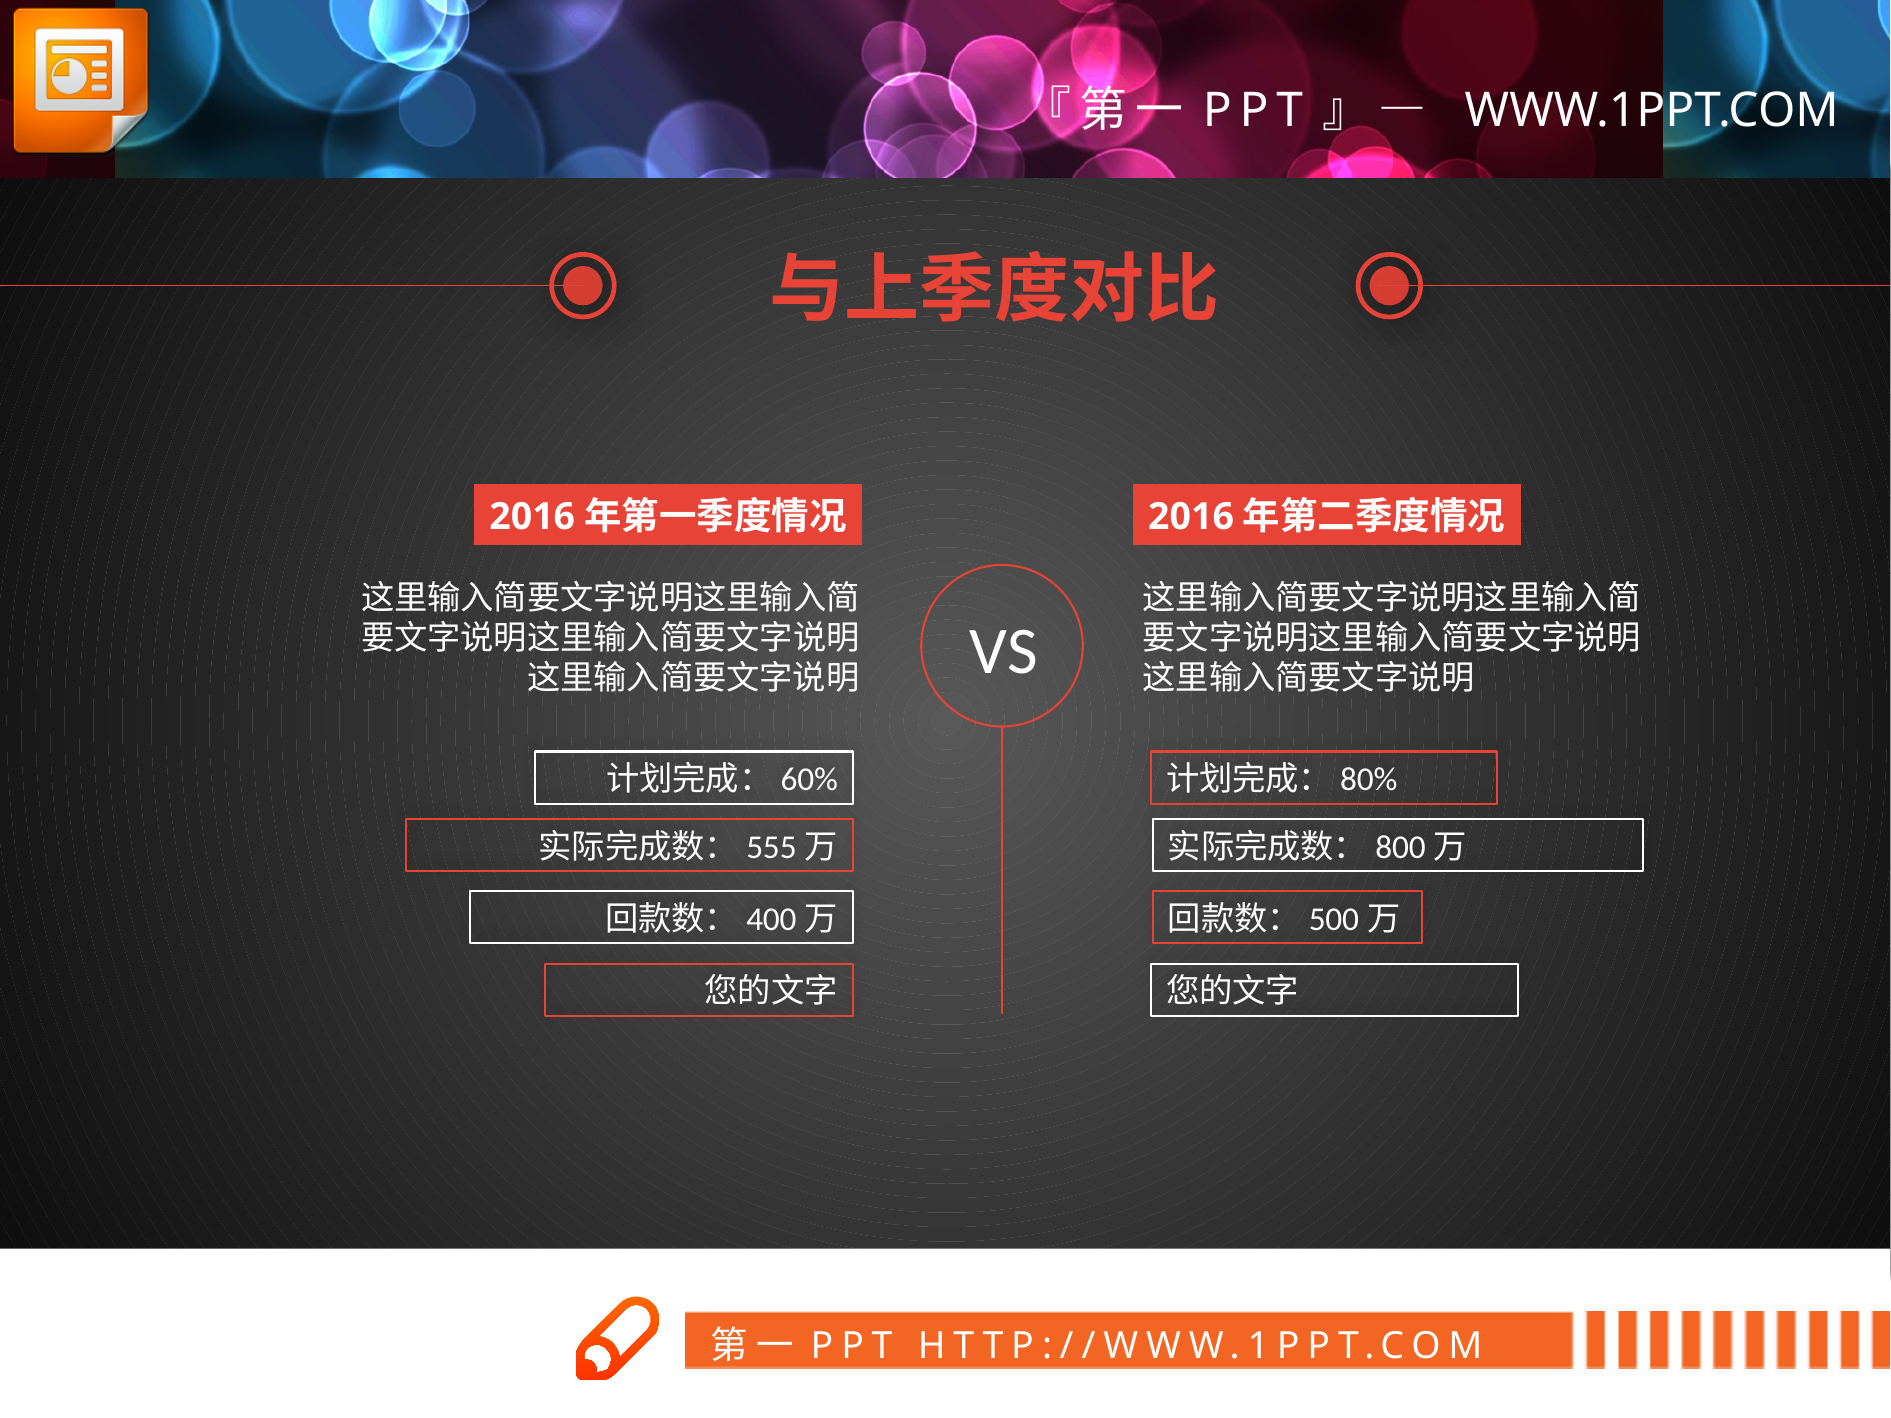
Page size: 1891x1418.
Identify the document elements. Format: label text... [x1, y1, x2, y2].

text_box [0, 254, 615, 318]
text_box [921, 564, 1083, 727]
text_box 2016年第二季度情况 [1133, 484, 1521, 545]
text_box VS [954, 599, 1054, 695]
text_box 实际完成数：555万 [405, 819, 853, 872]
picture [0, 0, 1891, 178]
text_box 这里输入简要文字说明这里输入简要文字说明这里输入简要文字说明 这里输入简要文字说明 [1127, 569, 1686, 704]
text_box 2016年第一季度情况 [474, 484, 862, 545]
text_box 回款数：400万 [469, 890, 853, 943]
text_box 您的文字 [1150, 963, 1518, 1016]
picture [685, 1311, 1891, 1369]
text_box 您的文字 [544, 963, 853, 1016]
text_box 计划完成：80% [1150, 751, 1497, 804]
text_box 计划完成：60% [534, 751, 853, 804]
text_box 回款数：500万 [1152, 890, 1423, 943]
text_box 与上季度对比 [754, 232, 1235, 338]
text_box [1357, 254, 1891, 318]
text_box 实际完成数：800万 [1152, 819, 1643, 872]
text_box 这里输入简要文字说明这里输入简要文字说明这里输入简要文字说明 这里输入简要文字说明 [336, 569, 875, 704]
